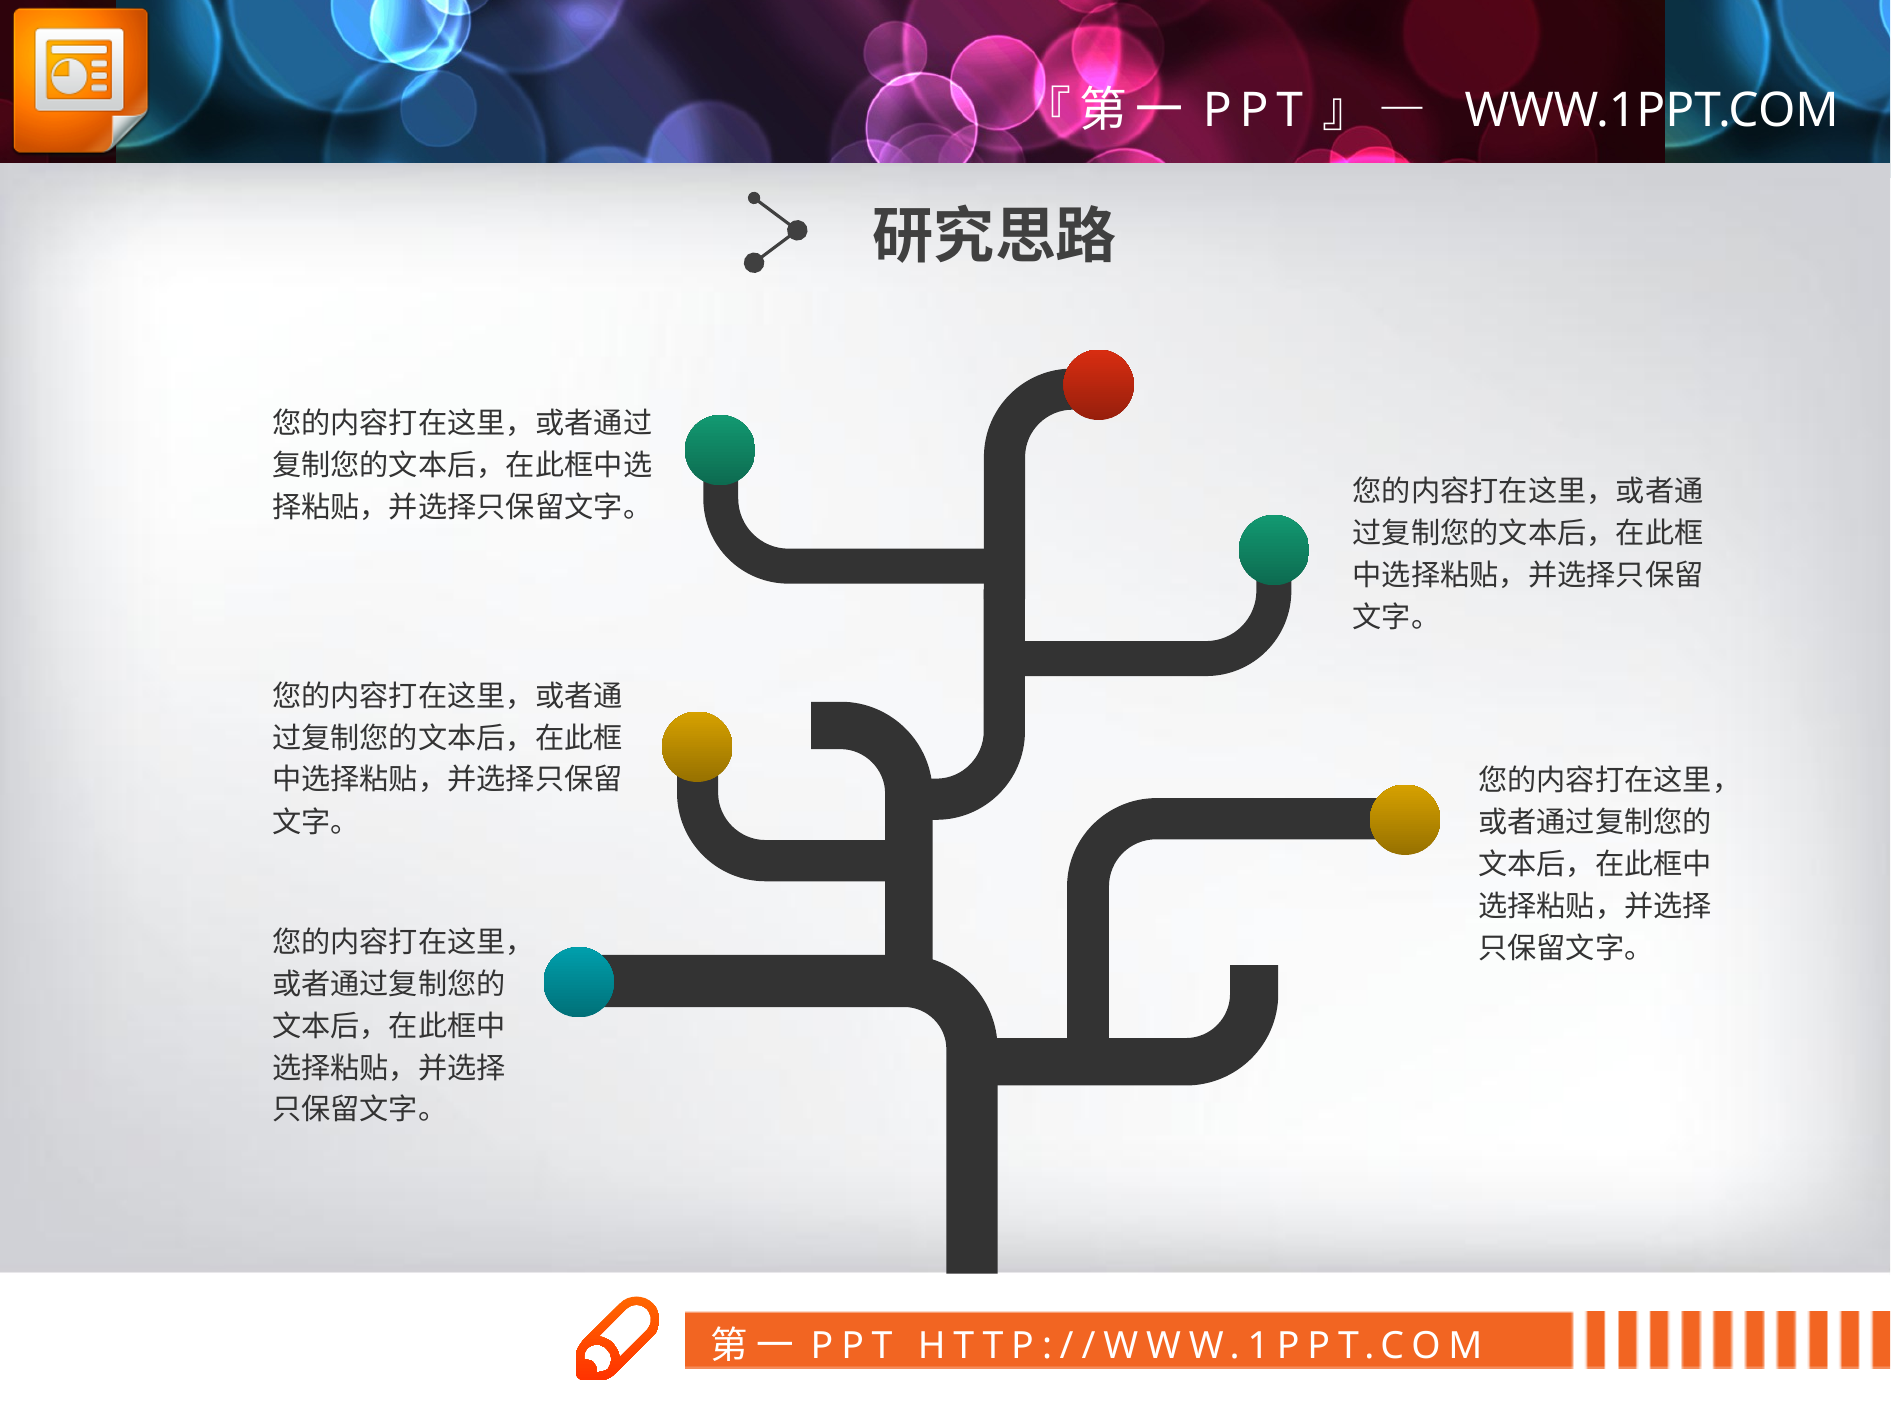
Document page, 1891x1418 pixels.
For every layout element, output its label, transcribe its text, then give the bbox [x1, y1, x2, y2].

picture [685, 1311, 1891, 1369]
text_box 您的内容打在这里，或者通过复制您的文本后，在此框中选择粘贴，并选择只保留文字。 [257, 662, 652, 846]
text_box [601, 954, 998, 1274]
text_box [1067, 798, 1376, 1071]
text_box [1025, 581, 1292, 677]
picture [0, 0, 1891, 1275]
text_box [1063, 349, 1134, 421]
text_box [983, 368, 1073, 600]
text_box [677, 776, 908, 882]
text_box 研究思路 [857, 188, 1133, 278]
text_box [1238, 514, 1310, 586]
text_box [753, 197, 798, 263]
text_box [907, 600, 1025, 820]
text_box 您的内容打在这里，或者通过复制您的文本后，在此框中选择粘贴，并选择只保留文字。 [257, 390, 671, 531]
text_box [662, 711, 733, 783]
text_box 您的内容打在这里，或者通过复制您的文本后，在此框中选择粘贴，并选择只保留文字。 [1463, 747, 1730, 972]
text_box [972, 965, 1279, 1086]
text_box [703, 481, 983, 584]
text_box [811, 701, 933, 983]
text_box 您的内容打在这里，或者通过复制您的文本后，在此框中选择粘贴，并选择只保留文字。 [1338, 457, 1730, 641]
text_box 您的内容打在这里，或者通过复制您的文本后，在此框中选择粘贴，并选择只保留文字。 [257, 908, 531, 1134]
text_box [1369, 784, 1441, 856]
text_box [684, 415, 756, 486]
text_box [543, 947, 614, 1018]
